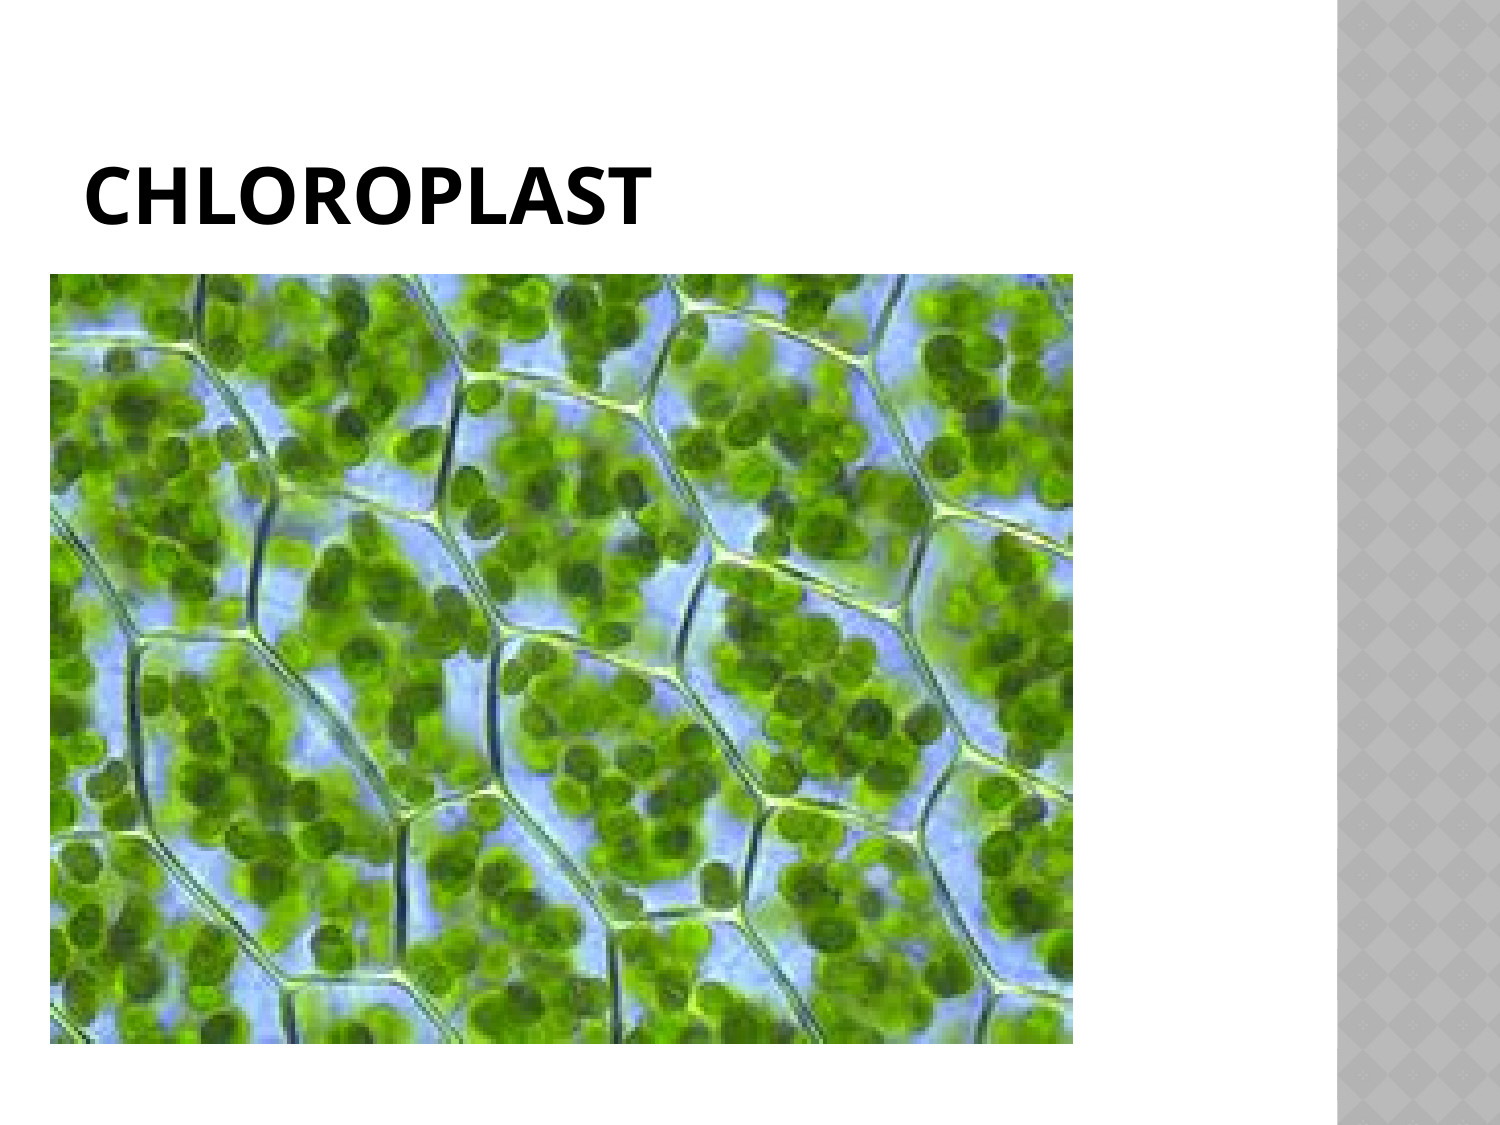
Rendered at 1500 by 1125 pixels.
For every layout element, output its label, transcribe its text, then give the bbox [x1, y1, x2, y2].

picture [49, 274, 1073, 1045]
title Chloroplast [75, 52, 1263, 240]
